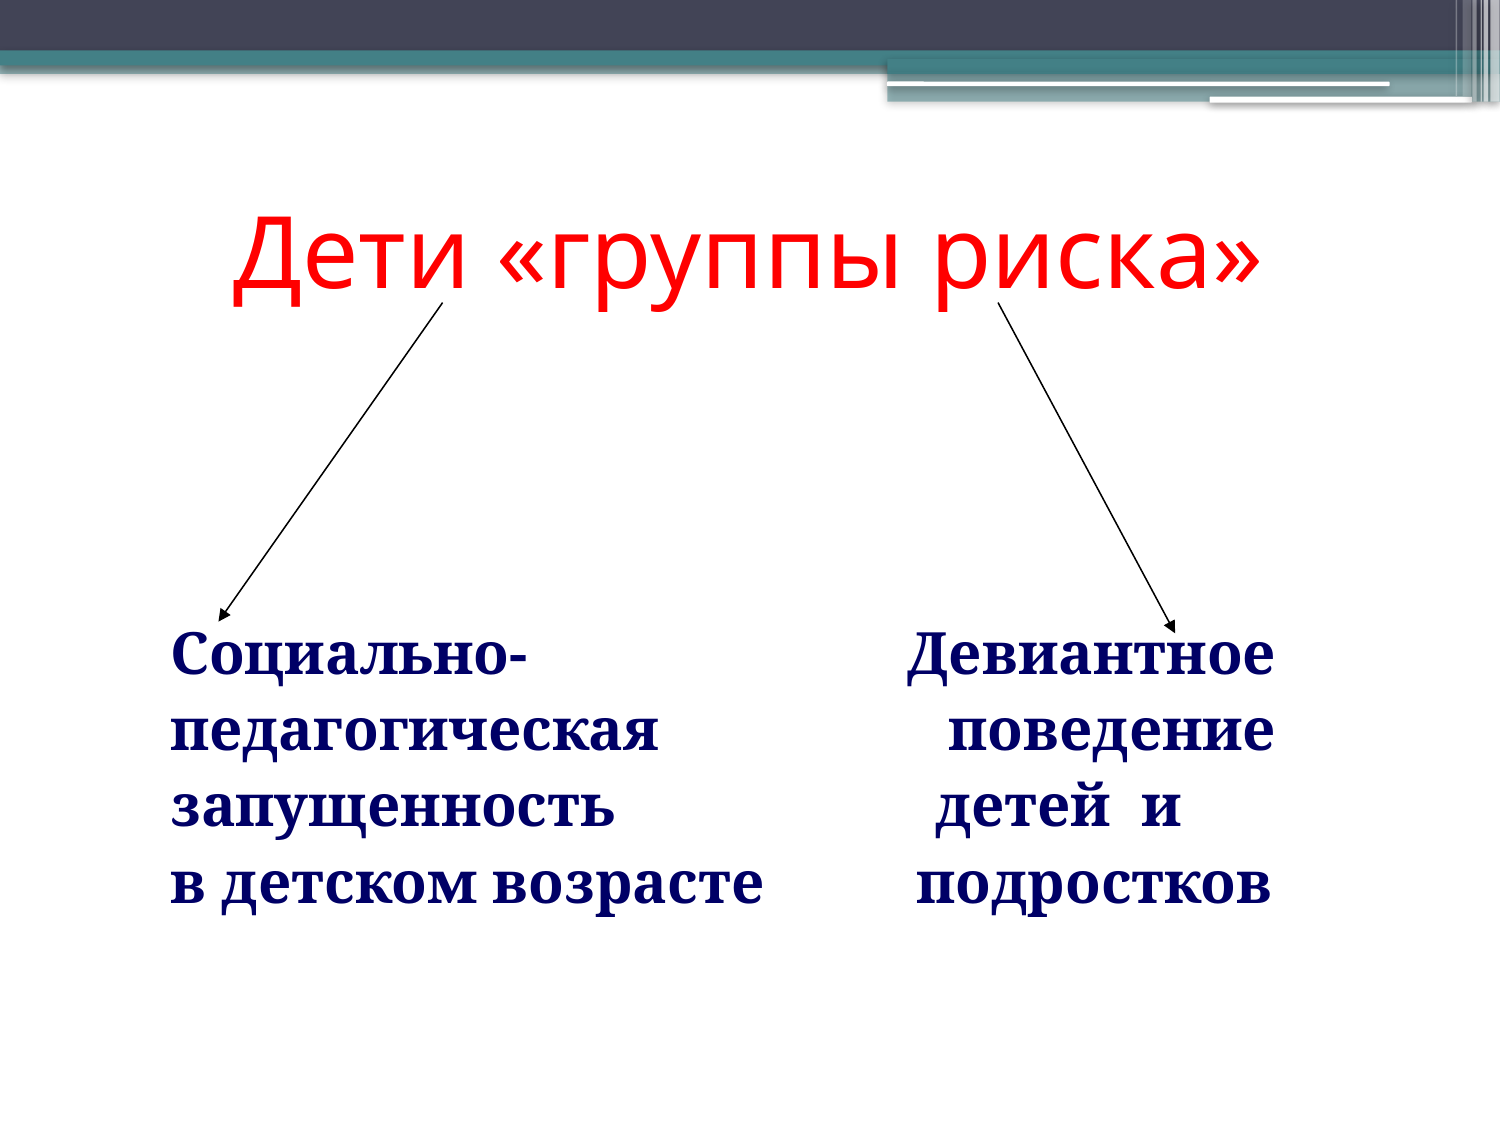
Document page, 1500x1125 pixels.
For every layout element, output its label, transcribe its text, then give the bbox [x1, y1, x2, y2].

list Социально- Девиантное педагогическая поведение запущенность детей и в детском возрасте подростков [137, 456, 1451, 1094]
text_box [218, 302, 443, 622]
title Дети «группы риска» [218, 160, 1315, 336]
text_box [997, 302, 1176, 634]
